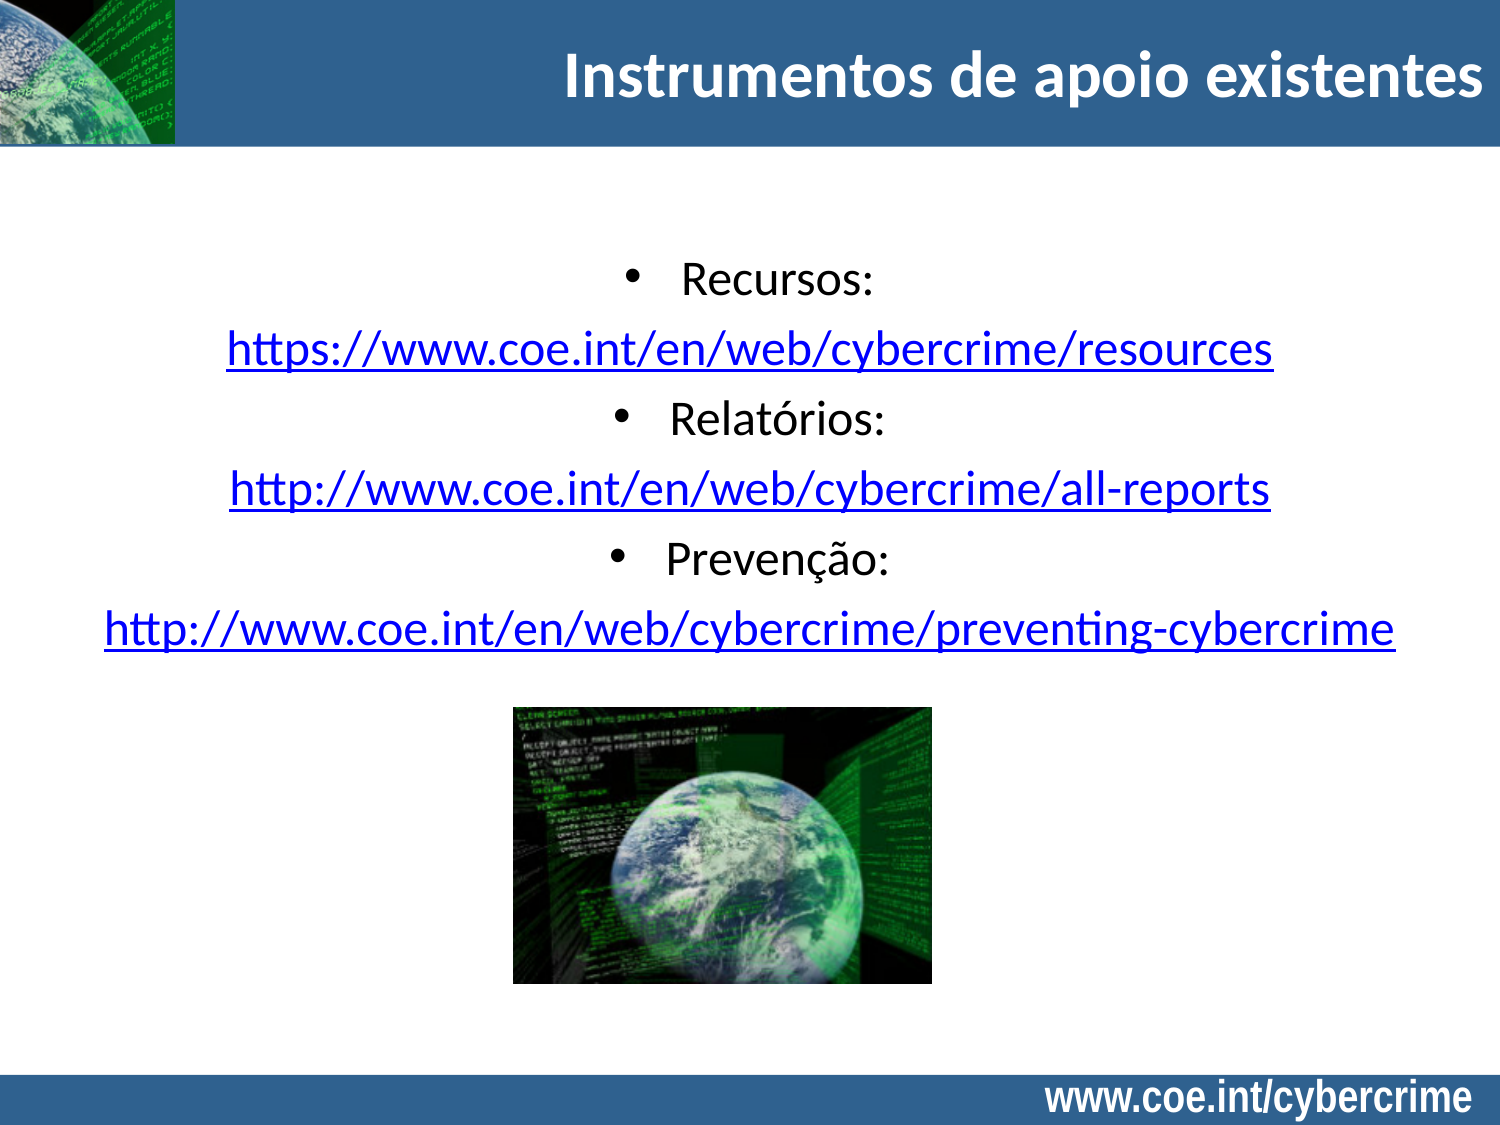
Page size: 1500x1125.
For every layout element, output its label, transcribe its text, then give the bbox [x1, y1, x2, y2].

text_box Instrumentos de apoio existentes [177, 0, 1500, 149]
text_box Recursos: https://www.coe.int/en/web/cybercrime/resources Relatórios: http://www.coe.int/en/web/cybercrime/all-reports Prevenção: http://www.coe.int/en/web/cybercrime/preventing-cybercrime [74, 237, 1425, 891]
text_box www.coe.int/cybercrime [1030, 1059, 1500, 1125]
picture [512, 706, 933, 984]
text_box [0, 1073, 1030, 1125]
picture [0, 0, 175, 144]
